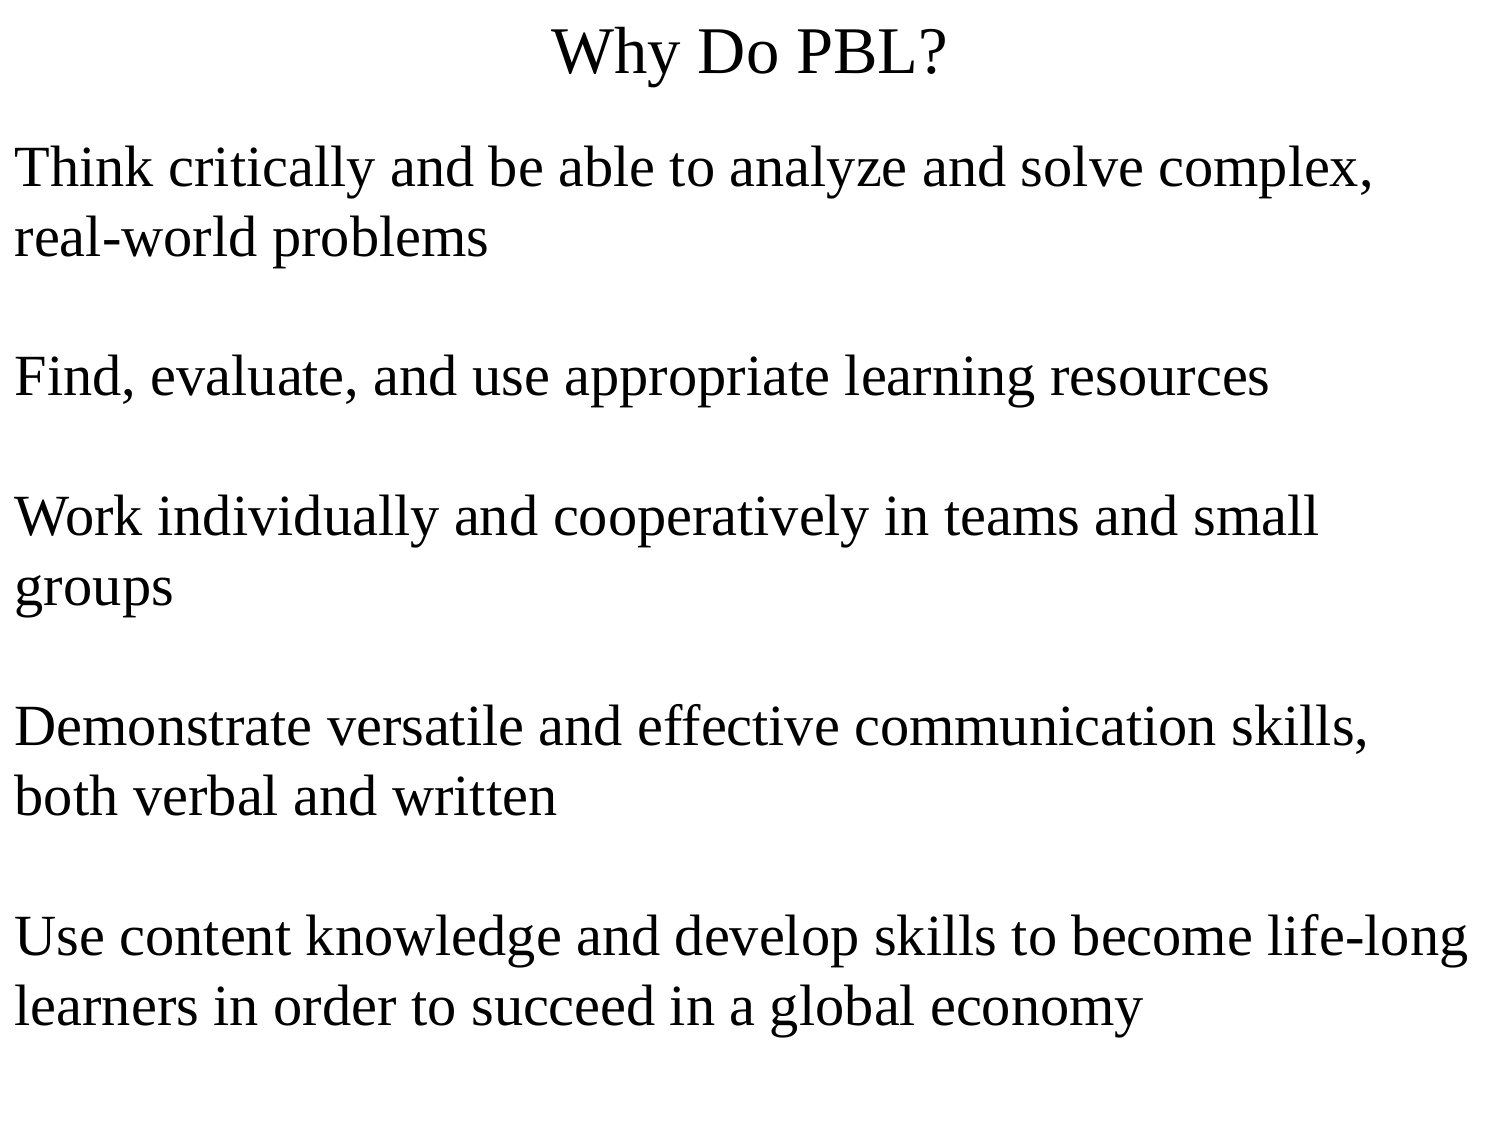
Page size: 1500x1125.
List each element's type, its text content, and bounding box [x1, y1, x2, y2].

text_box Think critically and be able to analyze and solve complex, real-world problems Find, evaluate, and use appropriate learning resources Work individually and cooperatively in teams and small groups Demonstrate versatile and effective communication skills, both verbal and written Use content knowledge and develop skills to become life-long learners in order to succeed in a global economy [0, 120, 1500, 1115]
text_box Why Do PBL? [74, 0, 1425, 95]
